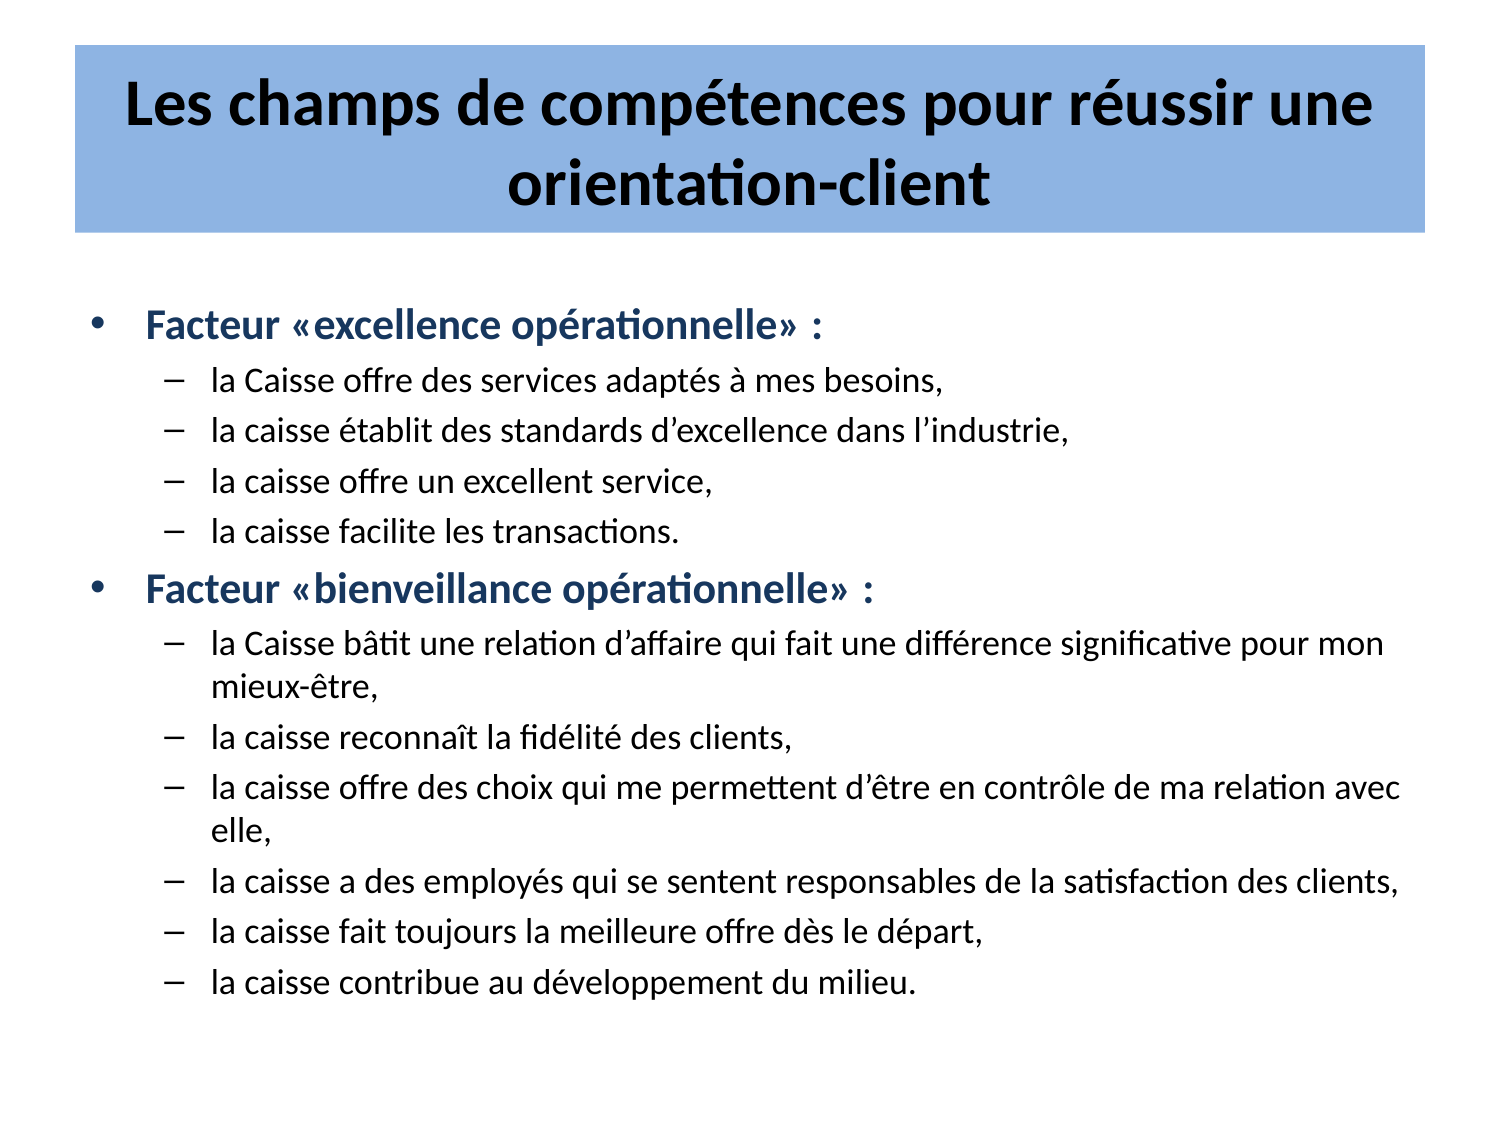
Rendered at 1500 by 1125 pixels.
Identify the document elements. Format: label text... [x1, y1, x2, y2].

title Les champs de compétences pour réussir une orientation-client [75, 45, 1425, 233]
list Facteur «excellence opérationnelle» : la Caisse offre des services adaptés à mes besoins, la caisse établit des standards d’excellence dans l’industrie, la caisse offre un excellent service, la caisse facilite les transactions. Facteur «bienveillance opérationnelle» : la Caisse bâtit une relation d’affaire qui fait une différence significative pour mon mieux-être, la caisse reconnaît la fidélité des clients, la caisse offre des choix qui me permettent d’être en contrôle de ma relation avec elle, la caisse a des employés qui se sentent responsables de la satisfaction des clients, la caisse fait toujours la meilleure offre dès le départ, la caisse contribue au développement du milieu. [75, 288, 1425, 1032]
